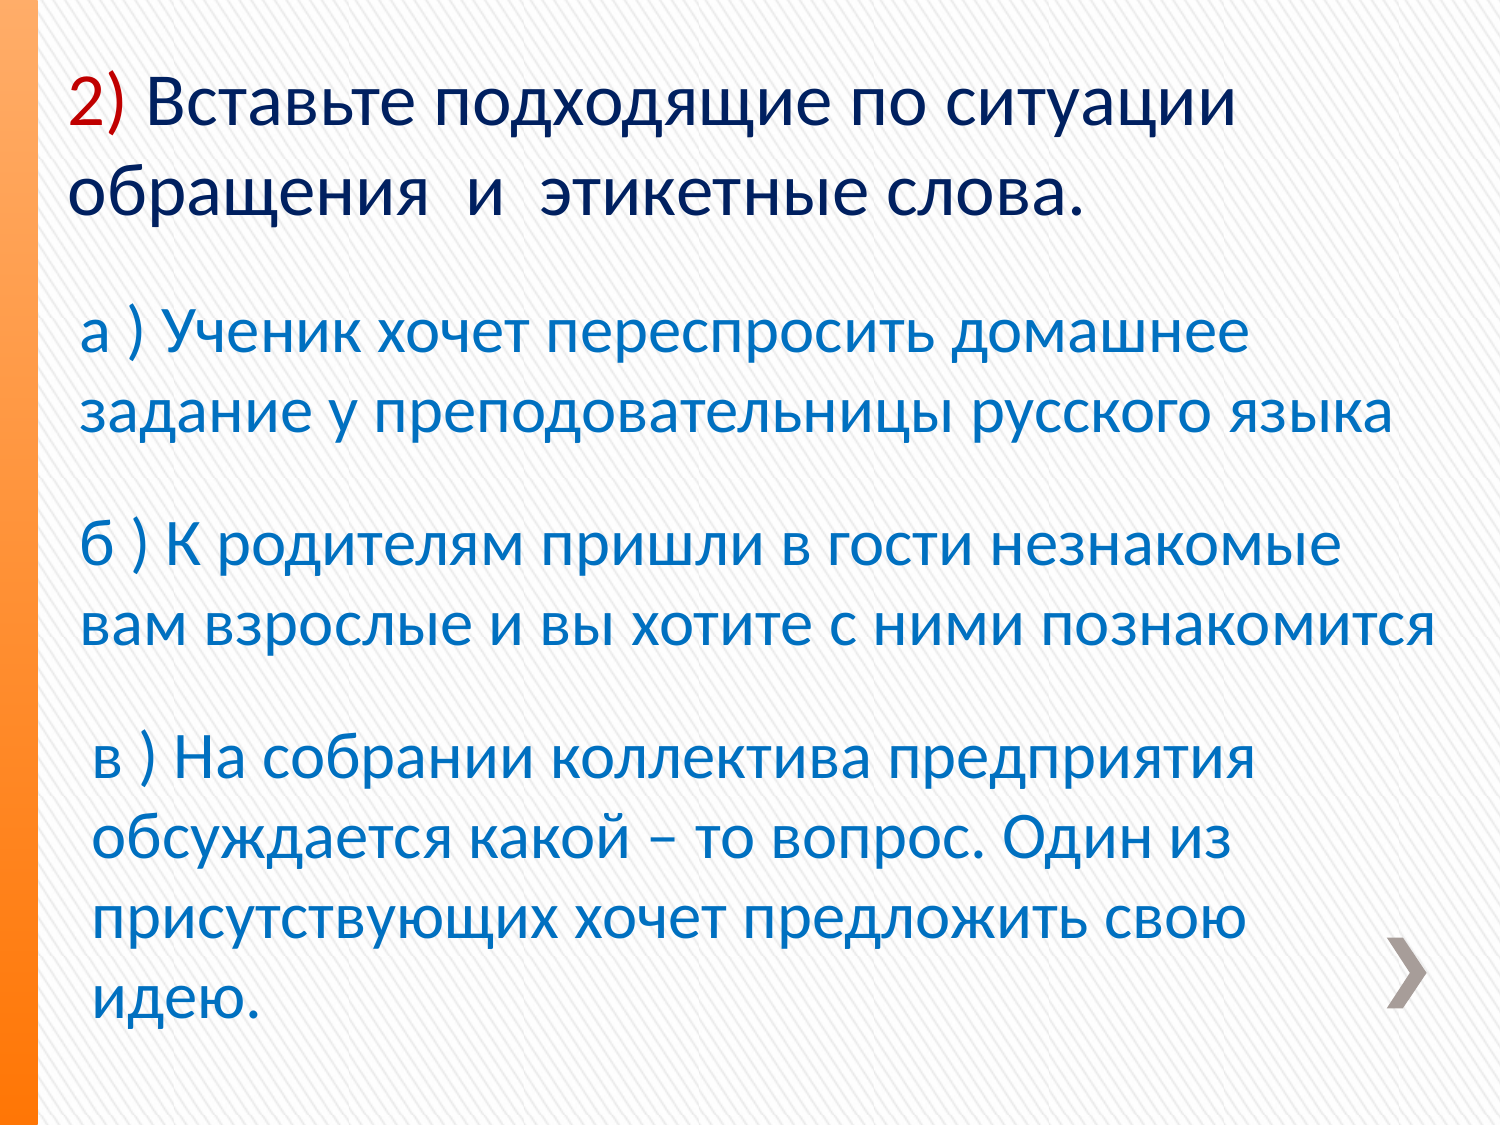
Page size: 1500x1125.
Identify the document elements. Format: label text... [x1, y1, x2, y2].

text_box 2) Вставьте подходящие по ситуации обращения и этикетные слова. [53, 42, 1436, 238]
text_box в ) На собрании коллектива предприятия обсуждается какой – то вопрос. Один из присутствующих хочет предложить свою идею. [76, 704, 1424, 1039]
text_box а ) Ученик хочет переспросить домашнее задание у преподовательницы русского языка [64, 278, 1447, 454]
text_box б ) К родителям пришли в гости незнакомые вам взрослые и вы хотите с ними познакомится [64, 491, 1459, 667]
